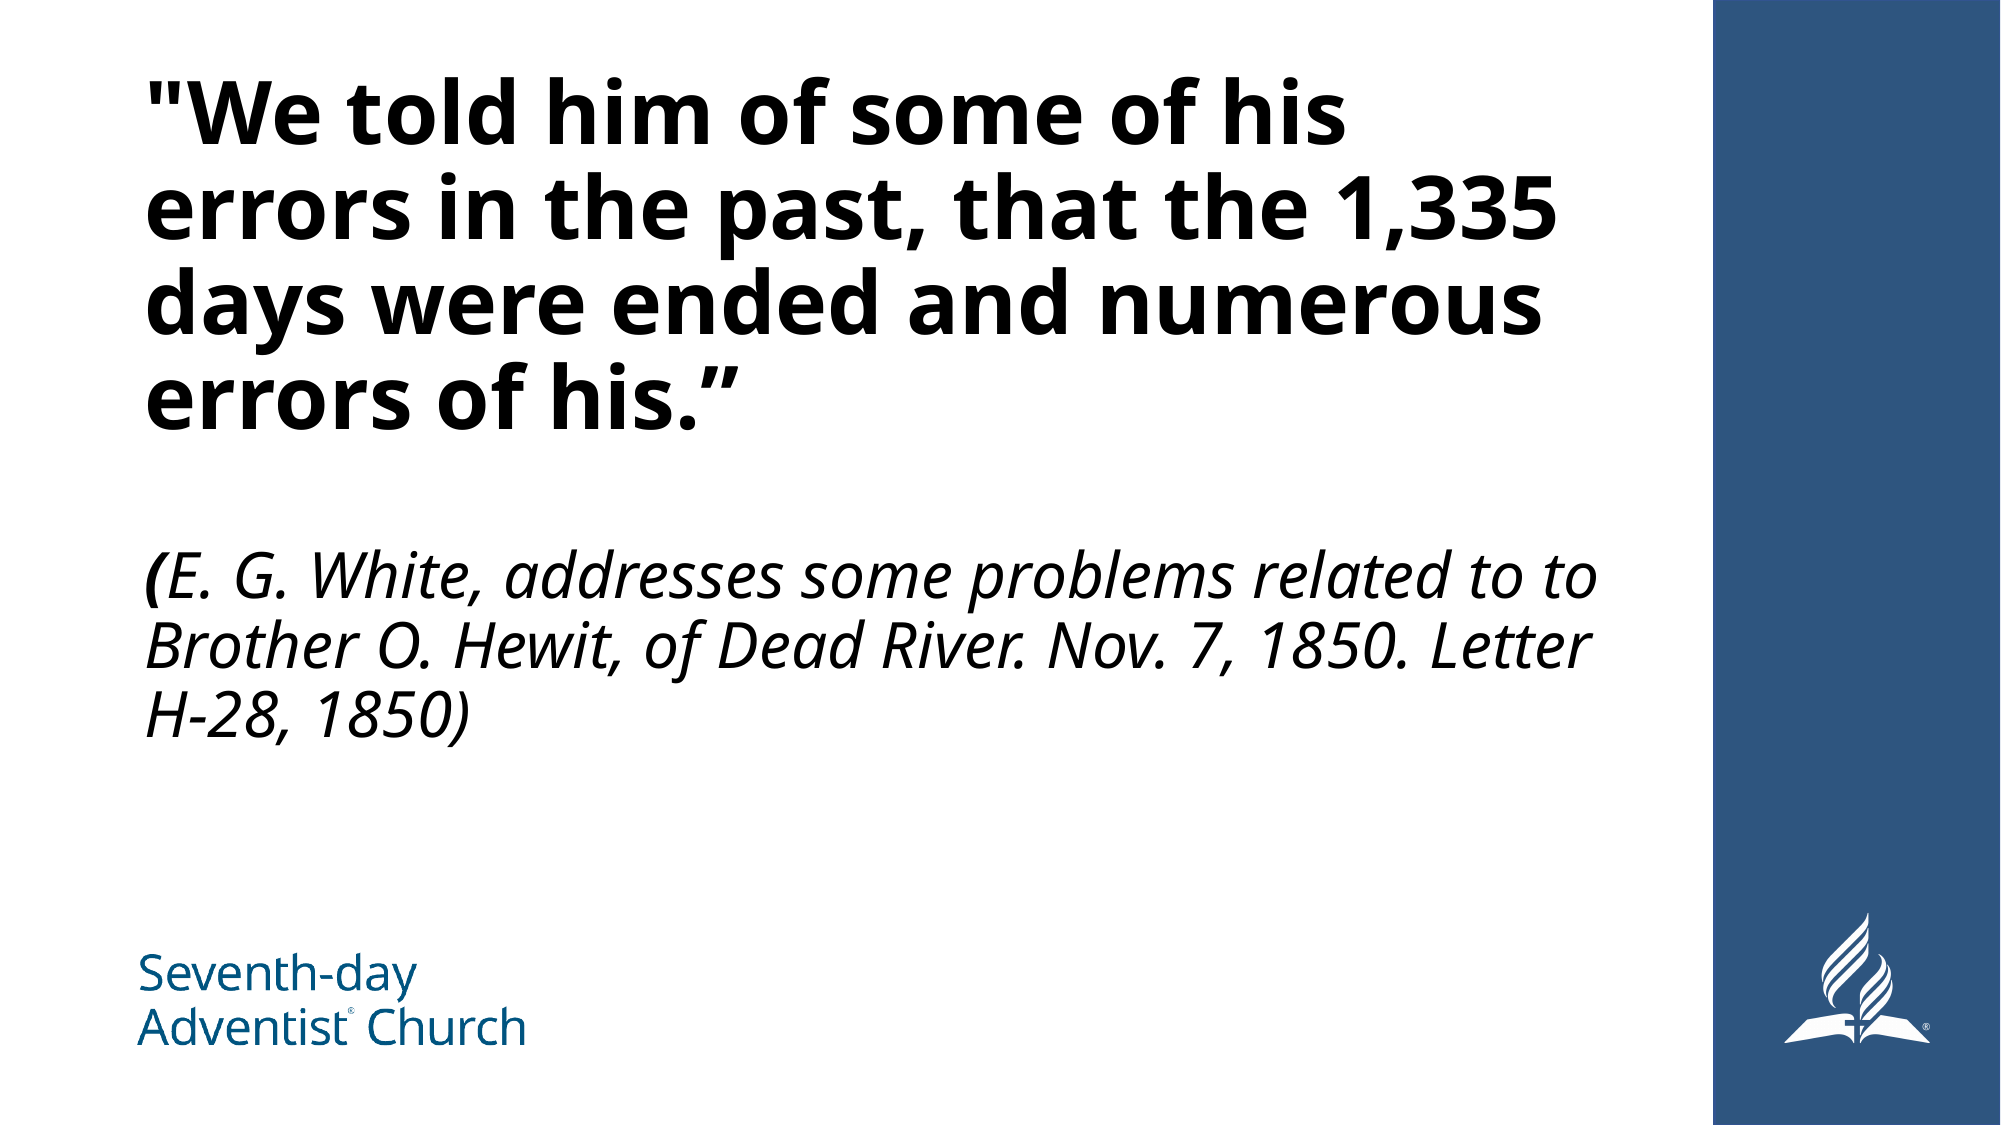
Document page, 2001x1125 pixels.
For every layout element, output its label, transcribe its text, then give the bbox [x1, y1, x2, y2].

title "We told him of some of his errors in the past, that the 1,335 days were ended and numerous errors of his.” (E. G. White, addresses some problems related to to Brother O. Hewit, of Dead River. Nov. 7, 1850. Letter H-28, 1850) [129, 59, 1639, 837]
picture [120, 911, 537, 1073]
picture [1771, 892, 1943, 1064]
